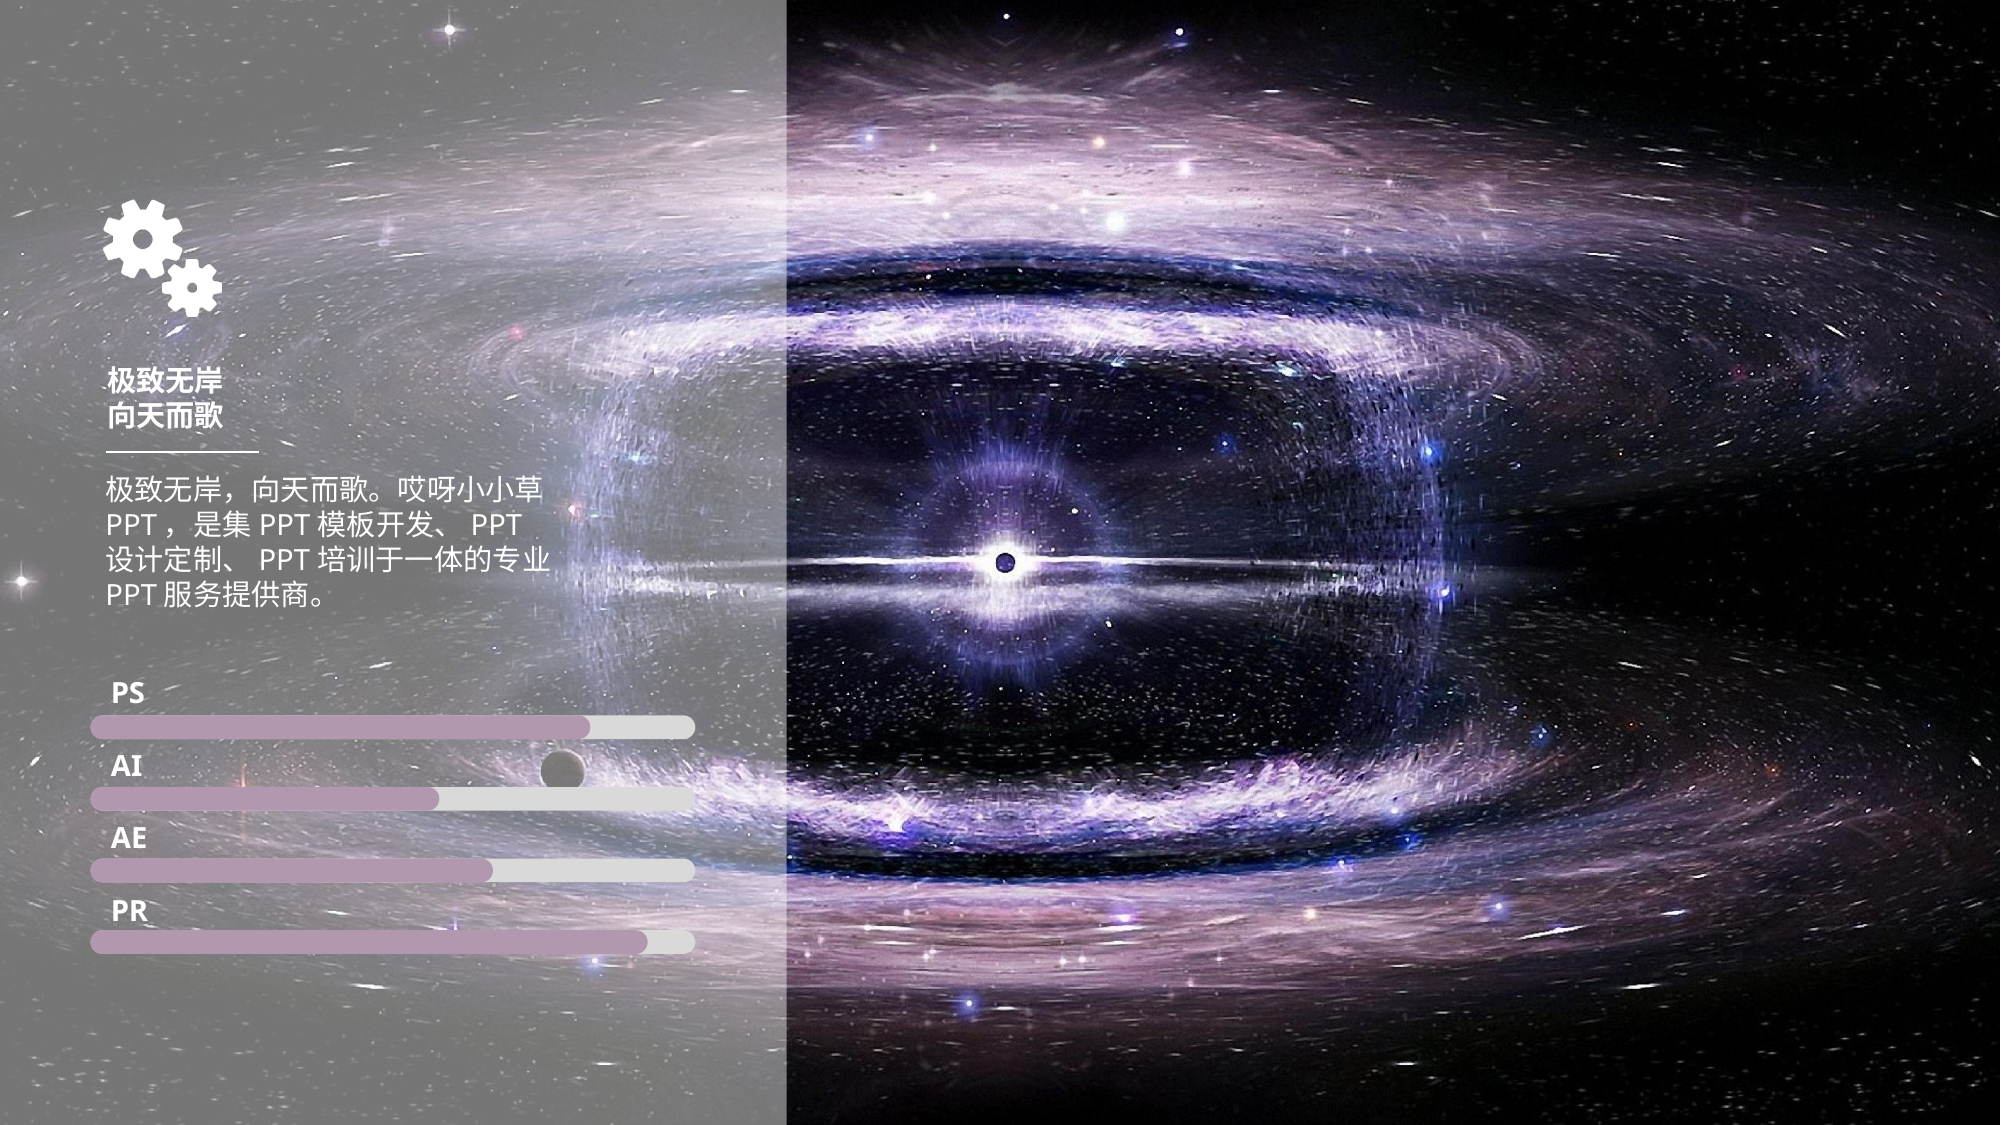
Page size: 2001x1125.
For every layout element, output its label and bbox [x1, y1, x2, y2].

text_box [90, 715, 696, 955]
text_box [90, 355, 573, 621]
picture [0, 0, 2000, 1125]
